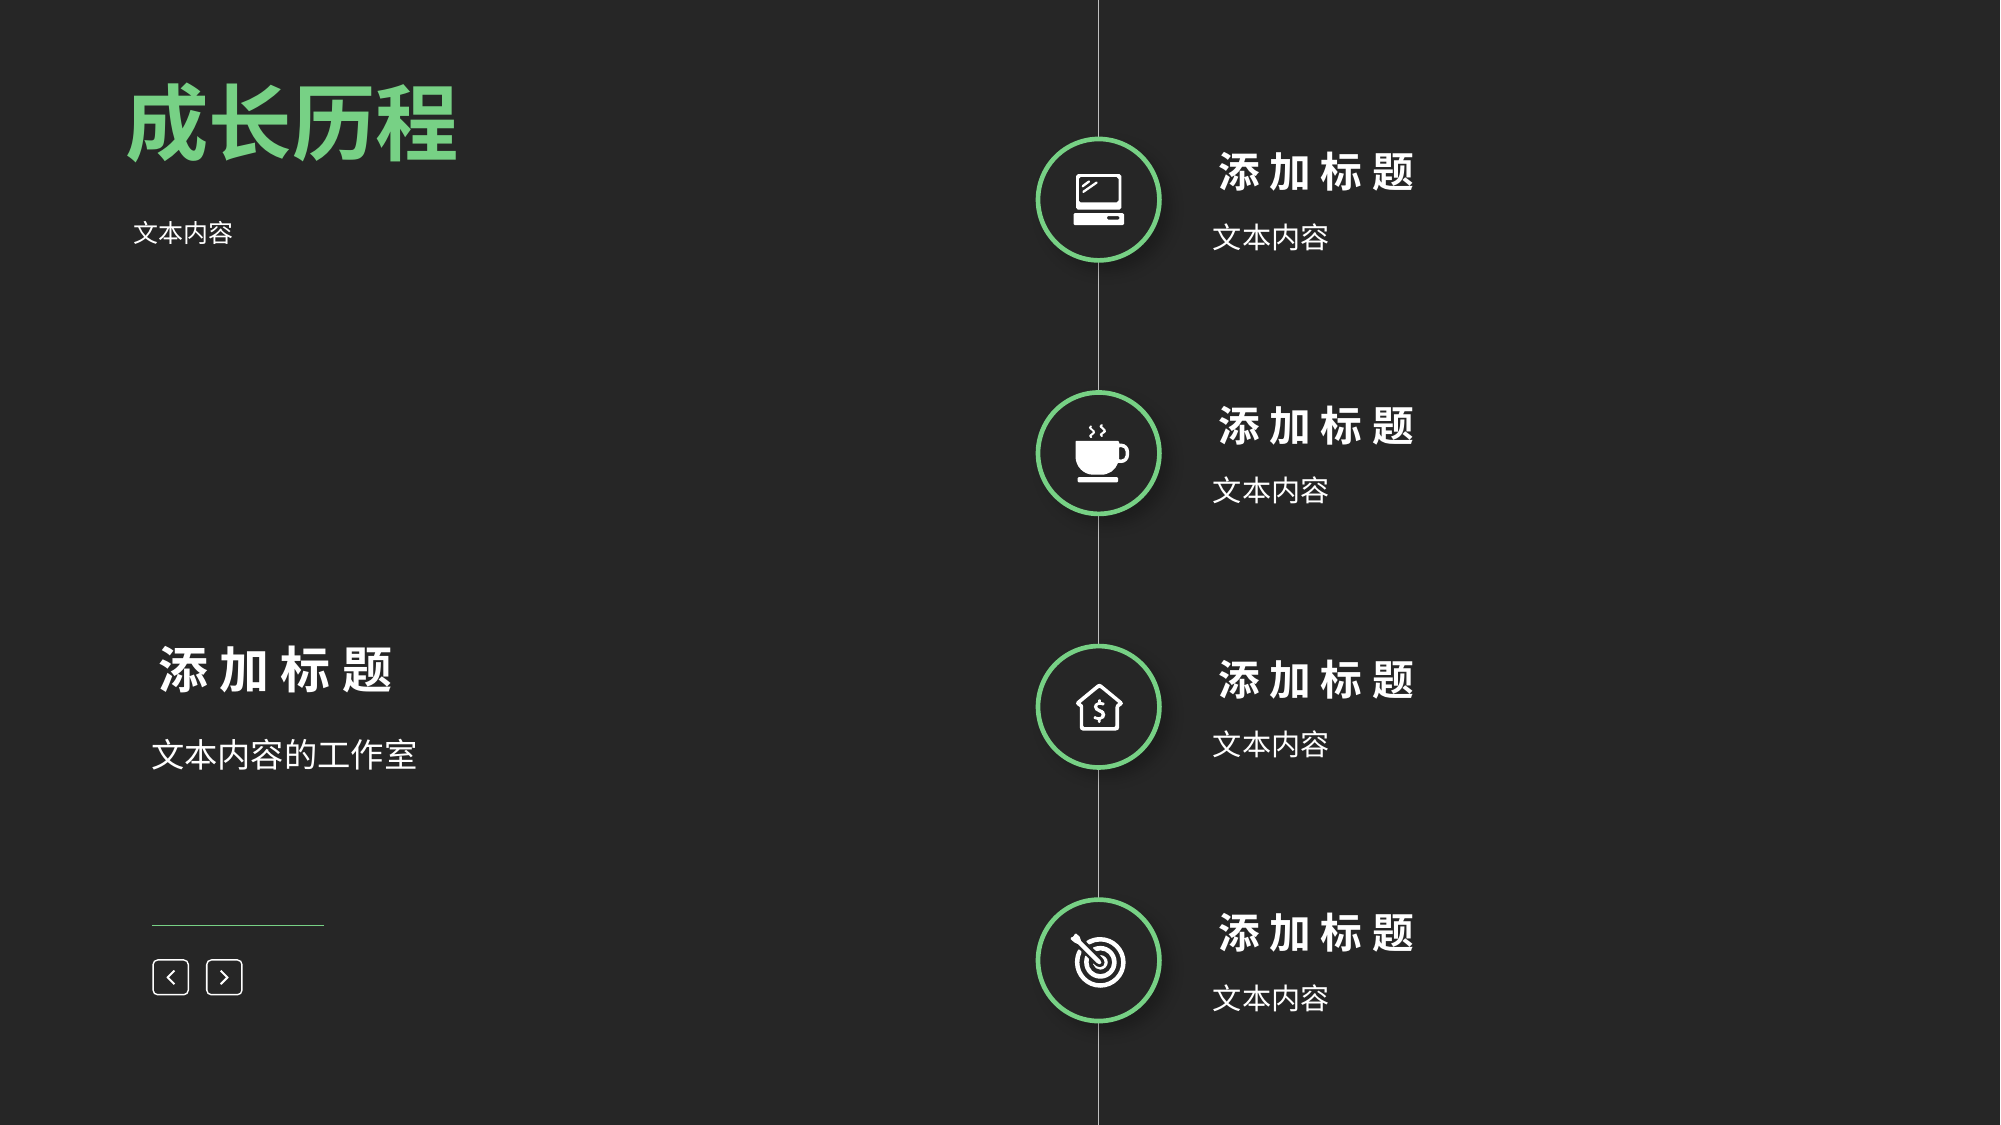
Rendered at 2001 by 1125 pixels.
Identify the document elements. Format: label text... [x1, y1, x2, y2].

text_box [152, 959, 190, 996]
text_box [1198, 392, 1917, 517]
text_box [1037, 646, 1160, 768]
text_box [1198, 645, 1917, 770]
text_box 文本内容 [118, 179, 850, 255]
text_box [1198, 899, 1917, 1024]
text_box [1037, 138, 1160, 261]
text_box 成长历程 [110, 63, 474, 179]
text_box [136, 631, 774, 783]
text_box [1037, 899, 1160, 1022]
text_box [206, 959, 243, 996]
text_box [1037, 392, 1160, 514]
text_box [1198, 138, 1917, 263]
